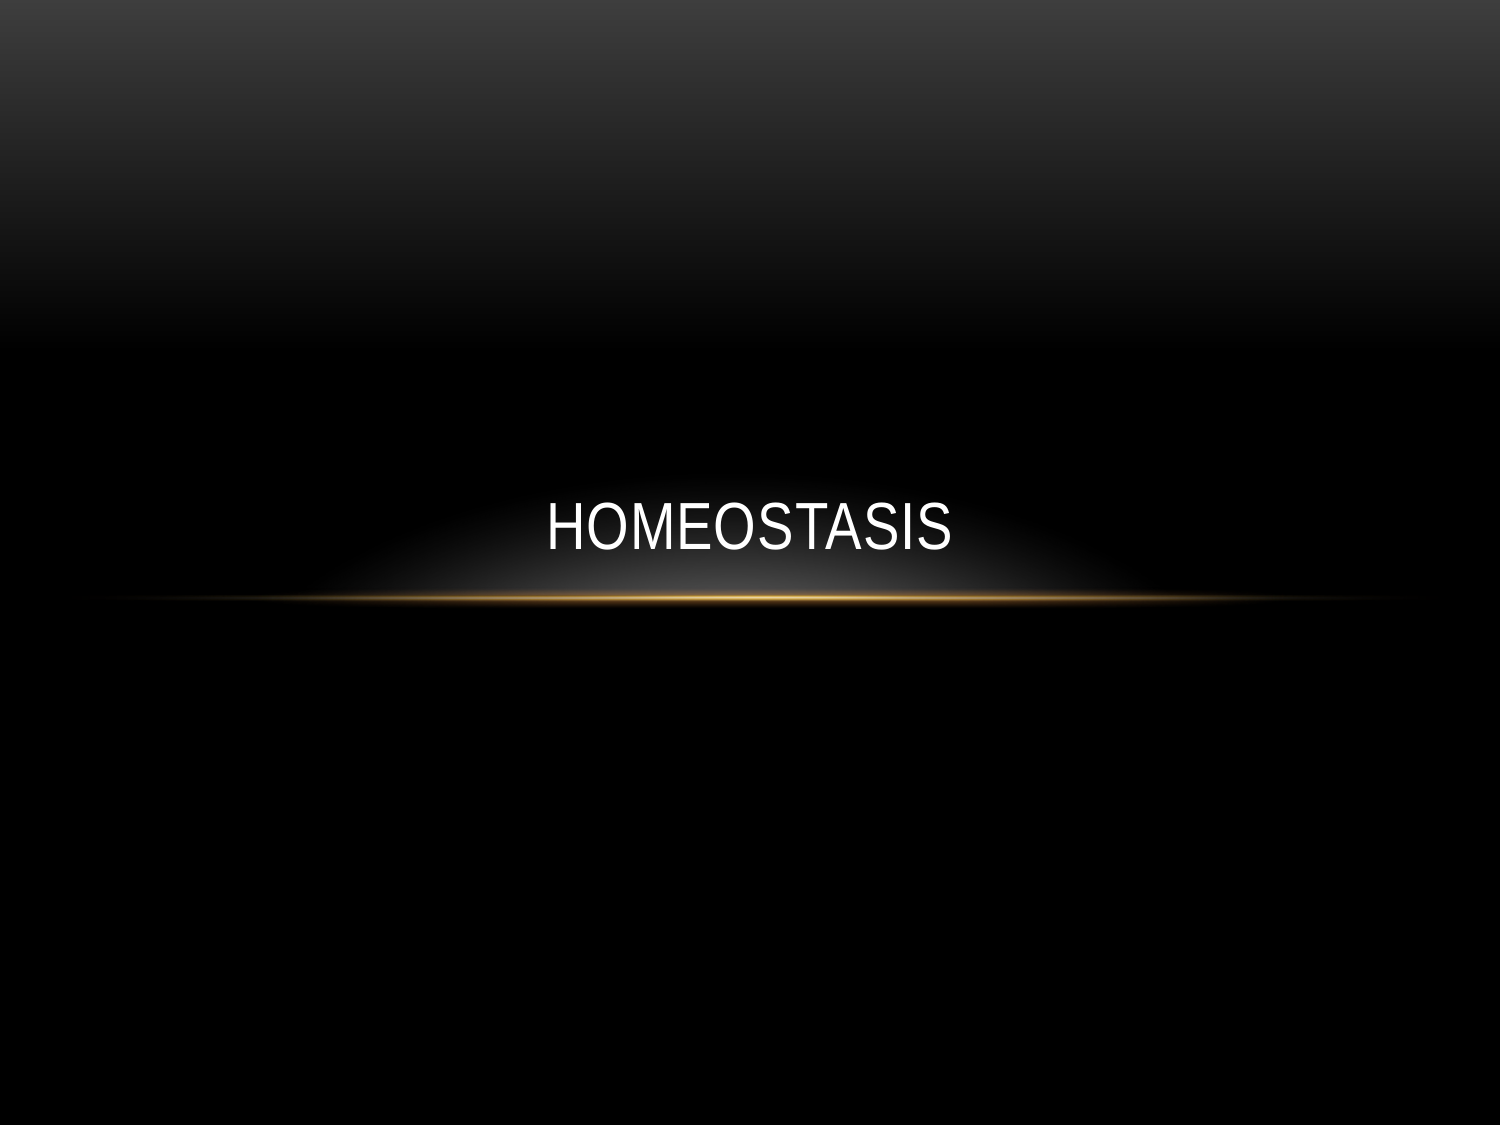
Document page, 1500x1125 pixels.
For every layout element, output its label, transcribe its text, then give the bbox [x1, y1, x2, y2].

title Homeostasis [112, 329, 1388, 571]
picture [0, 0, 1500, 750]
